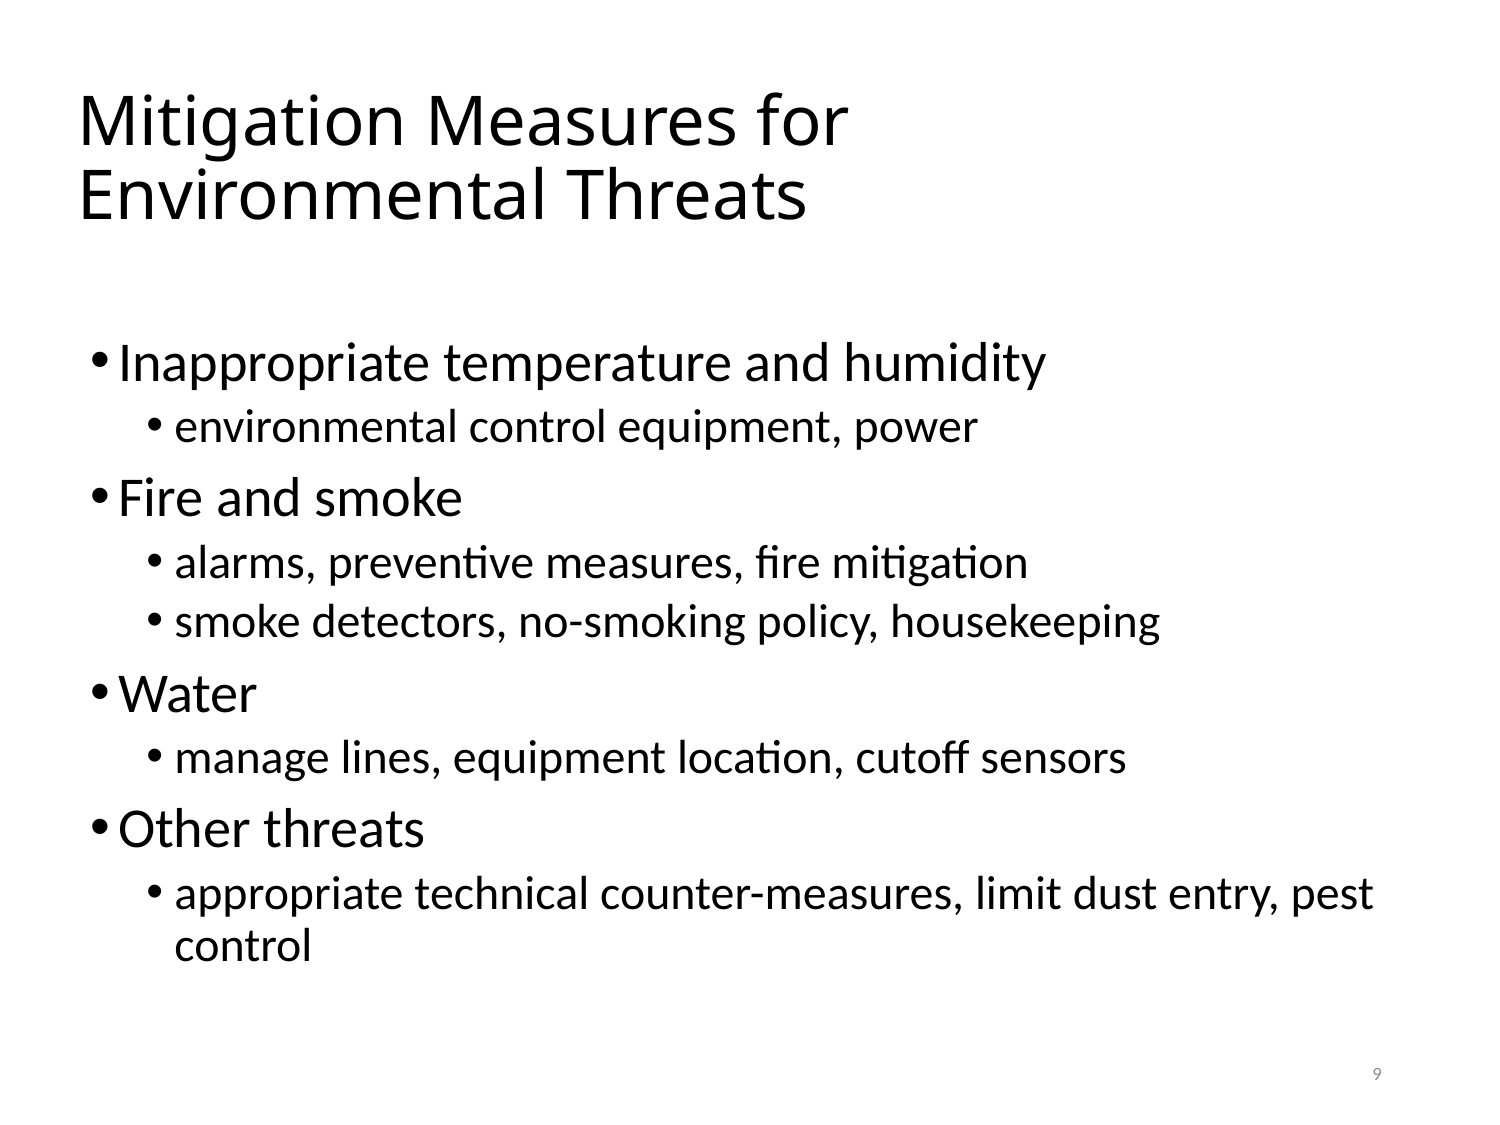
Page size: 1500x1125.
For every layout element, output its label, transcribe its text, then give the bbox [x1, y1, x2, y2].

title Mitigation Measures for Environmental Threats [62, 45, 1425, 275]
list Inappropriate temperature and humidity environmental control equipment, power Fire and smoke alarms, preventive measures, fire mitigation smoke detectors, no-smoking policy, housekeeping Water manage lines, equipment location, cutoff sensors Other threats appropriate technical counter-measures, limit dust entry, pest control [75, 324, 1425, 1056]
slide_number 9 [1059, 1042, 1397, 1103]
